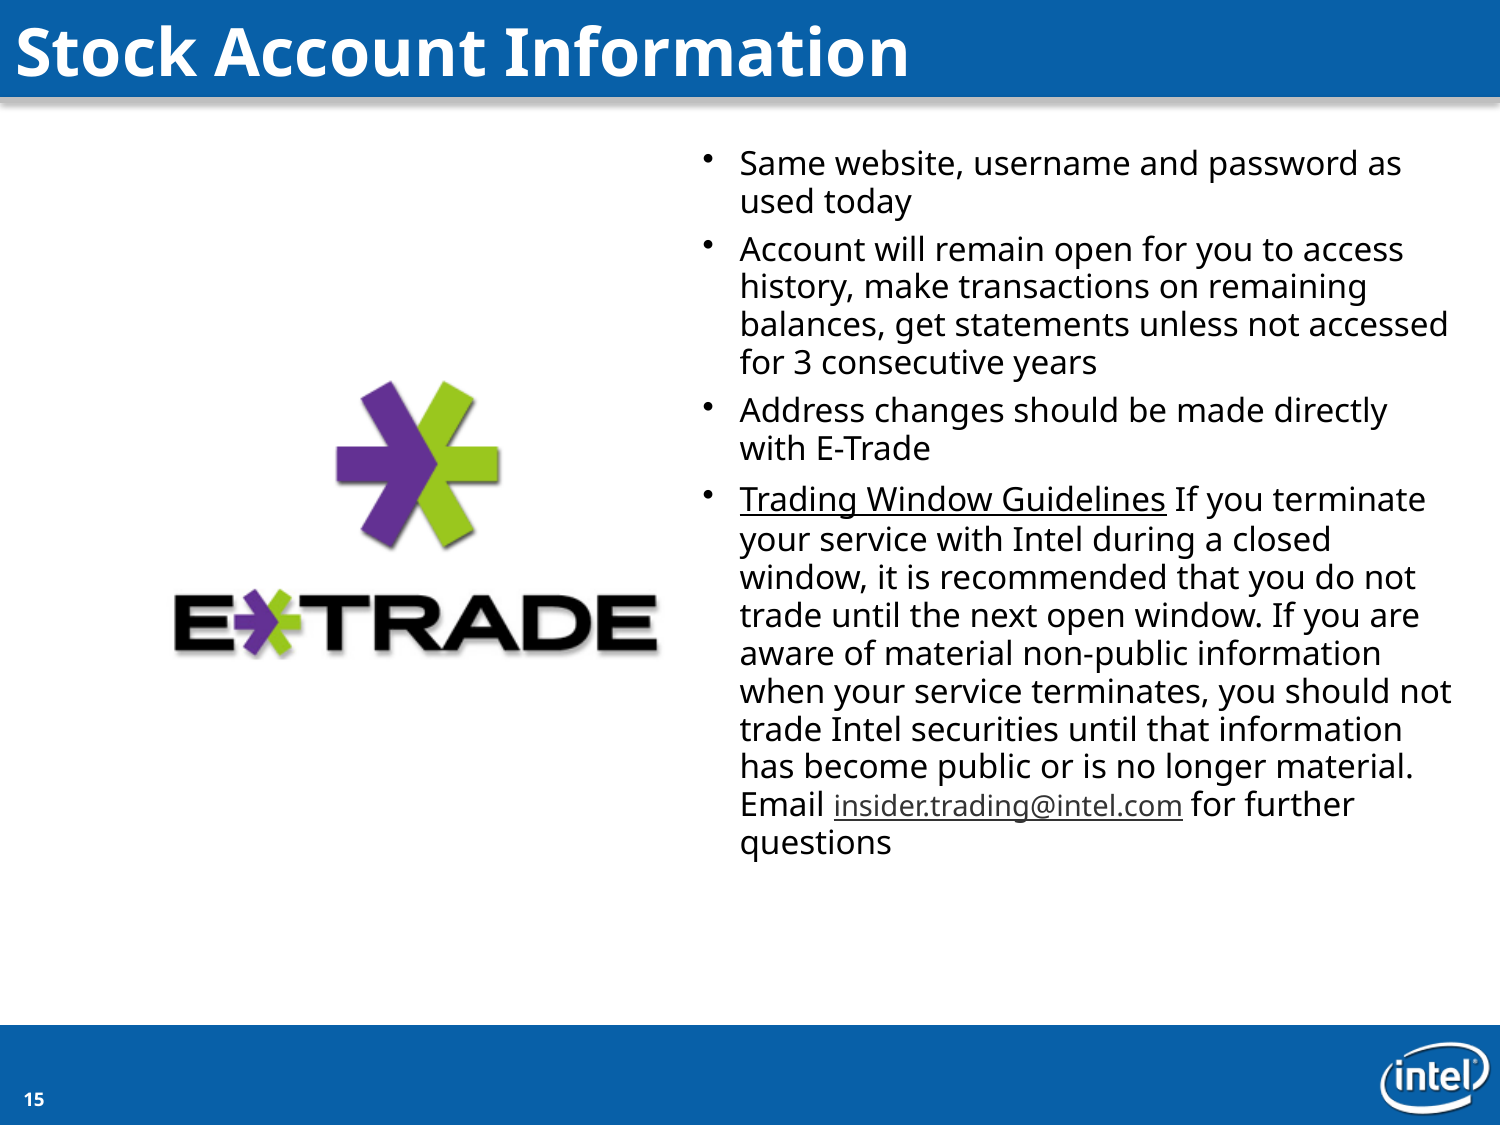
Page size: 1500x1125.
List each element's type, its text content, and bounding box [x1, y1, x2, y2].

list Same website, username and password as used today Account will remain open for you to access history, make transactions on remaining balances, get statements unless not accessed for 3 consecutive years Address changes should be made directly with E-Trade Trading Window Guidelines If you terminate your service with Intel during a closed window, it is recommended that you do not trade until the next open window. If you are aware of material non-public information when your service terminates, you should not trade Intel securities until that information has become public or is no longer material. Email insider.trading@intel.com for further questions [687, 137, 1476, 1026]
picture [162, 262, 671, 771]
picture [1374, 1037, 1497, 1125]
text_box Stock Account Information [0, 0, 1500, 97]
